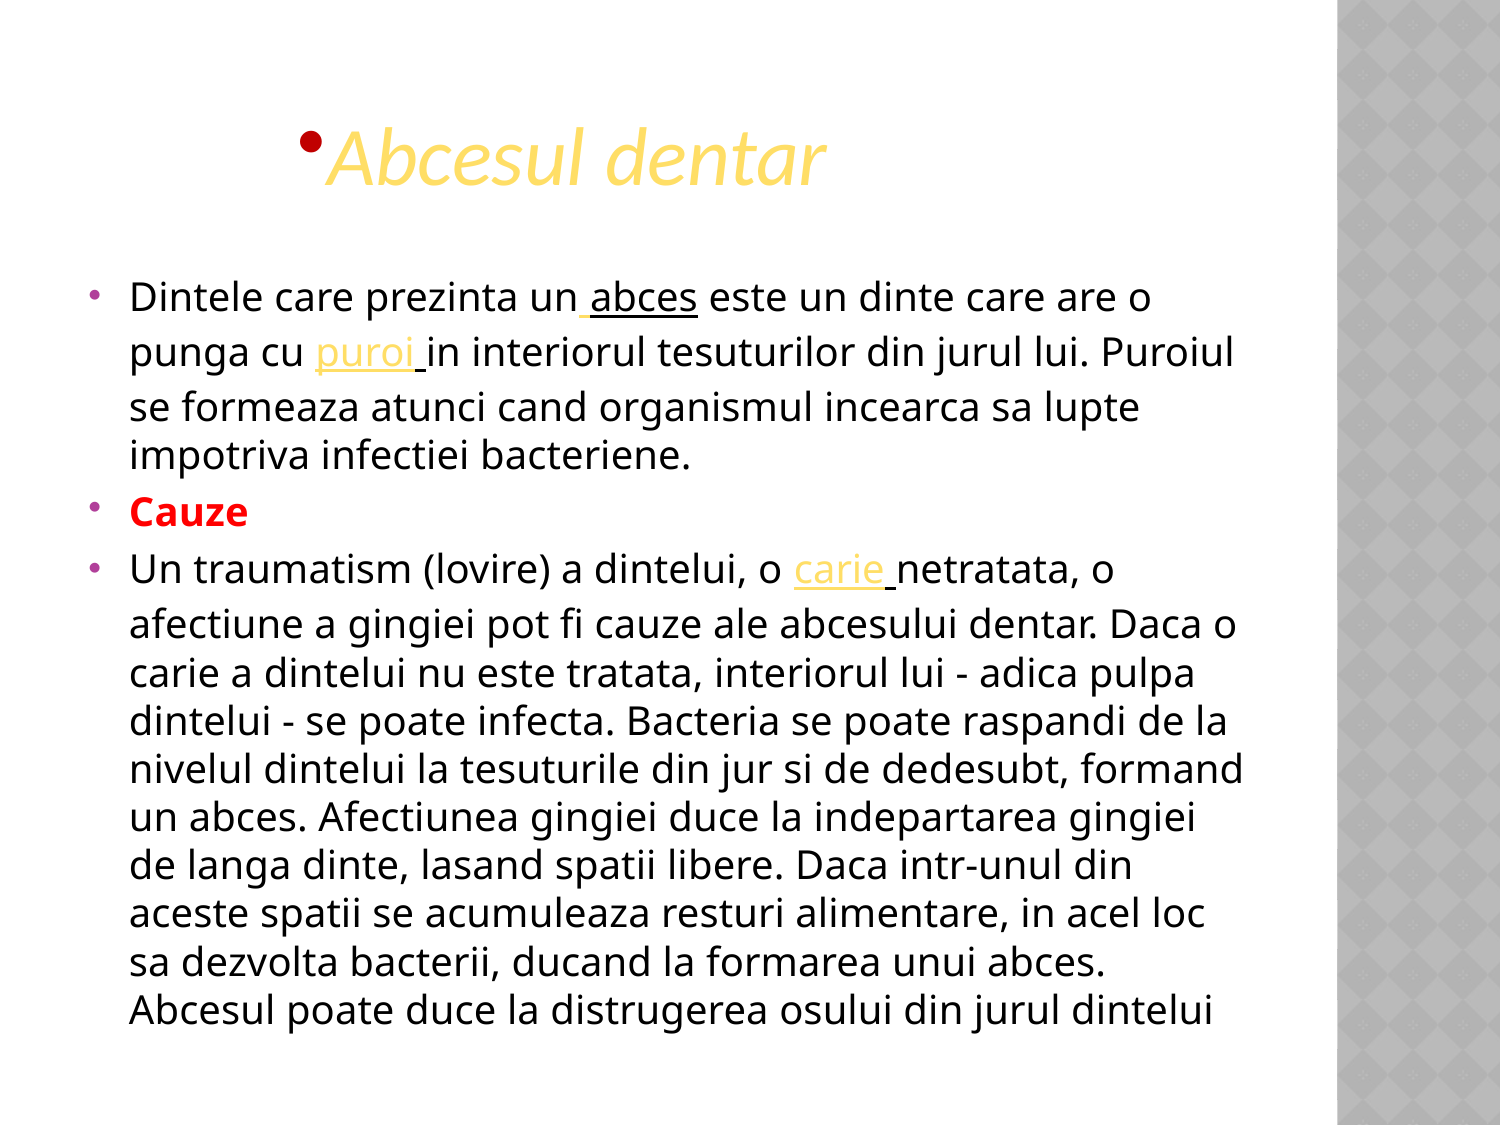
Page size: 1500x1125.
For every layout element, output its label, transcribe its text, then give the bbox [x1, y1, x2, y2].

text_box Abcesul dentar [187, 94, 938, 210]
list Dintele care prezinta un abces este un dinte care are o punga cu puroi in interiorul tesuturilor din jurul lui. Puroiul se formeaza atunci cand organismul incearca sa lupte impotriva infectiei bacteriene. Cauze Un traumatism (lovire) a dintelui, o carie netratata, o afectiune a gingiei pot fi cauze ale abcesului dentar. Daca o carie a dintelui nu este tratata, interiorul lui - adica pulpa dintelui - se poate infecta. Bacteria se poate raspandi de la nivelul dintelui la tesuturile din jur si de dedesubt, formand un abces. Afectiunea gingiei duce la indepartarea gingiei de langa dinte, lasand spatii libere. Daca intr-unul din aceste spatii se acumuleaza resturi alimentare, in acel loc sa dezvolta bacterii, ducand la formarea unui abces. Abcesul poate duce la distrugerea osului din jurul dintelui [75, 264, 1263, 1059]
